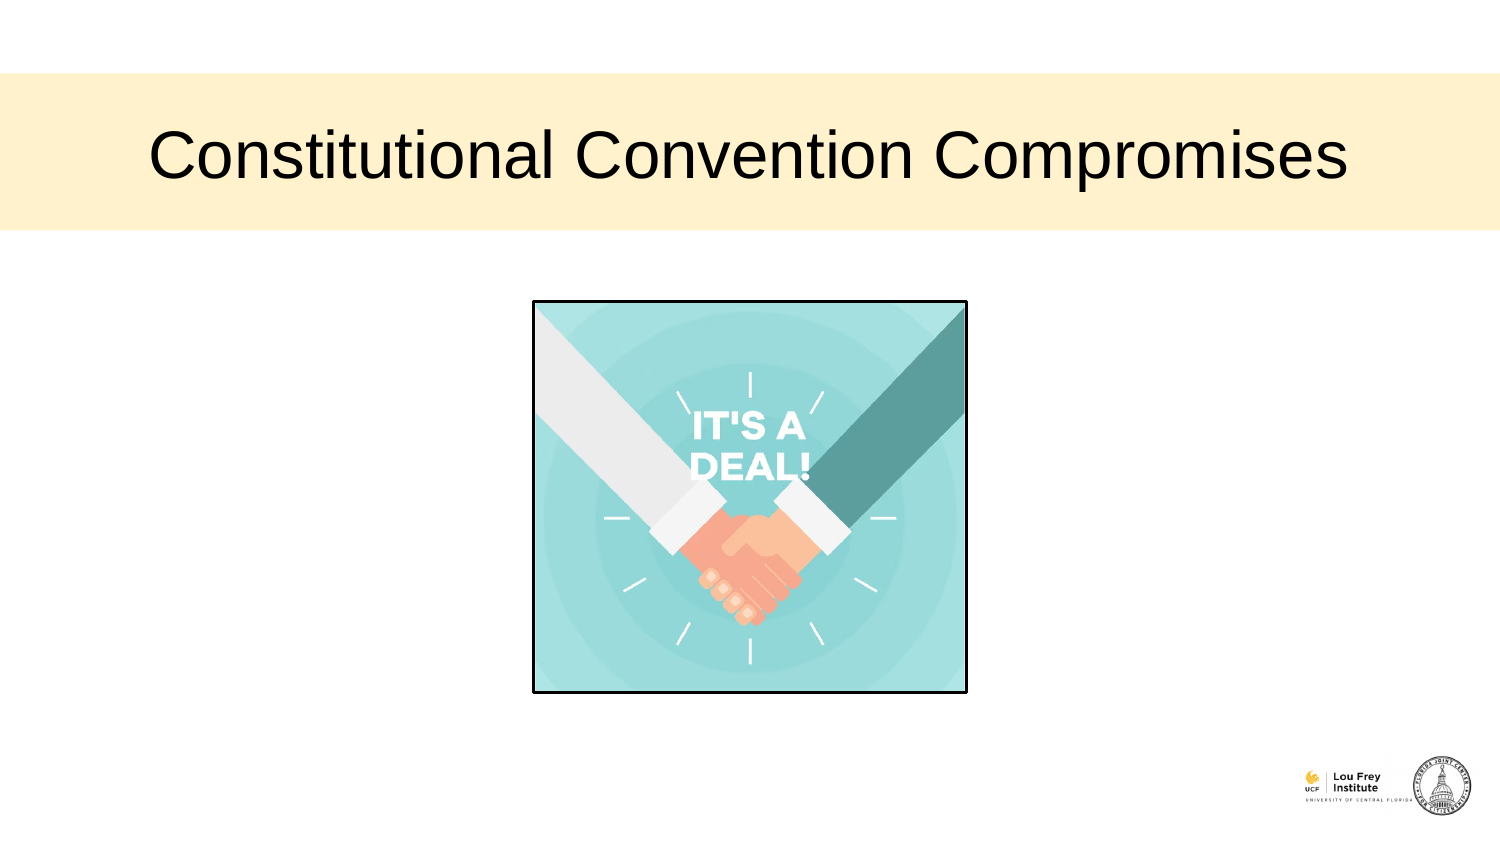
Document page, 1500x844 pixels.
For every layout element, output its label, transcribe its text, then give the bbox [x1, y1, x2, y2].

title Constitutional Convention Compromises [0, 73, 1500, 231]
picture [1295, 749, 1484, 822]
picture [535, 303, 965, 692]
